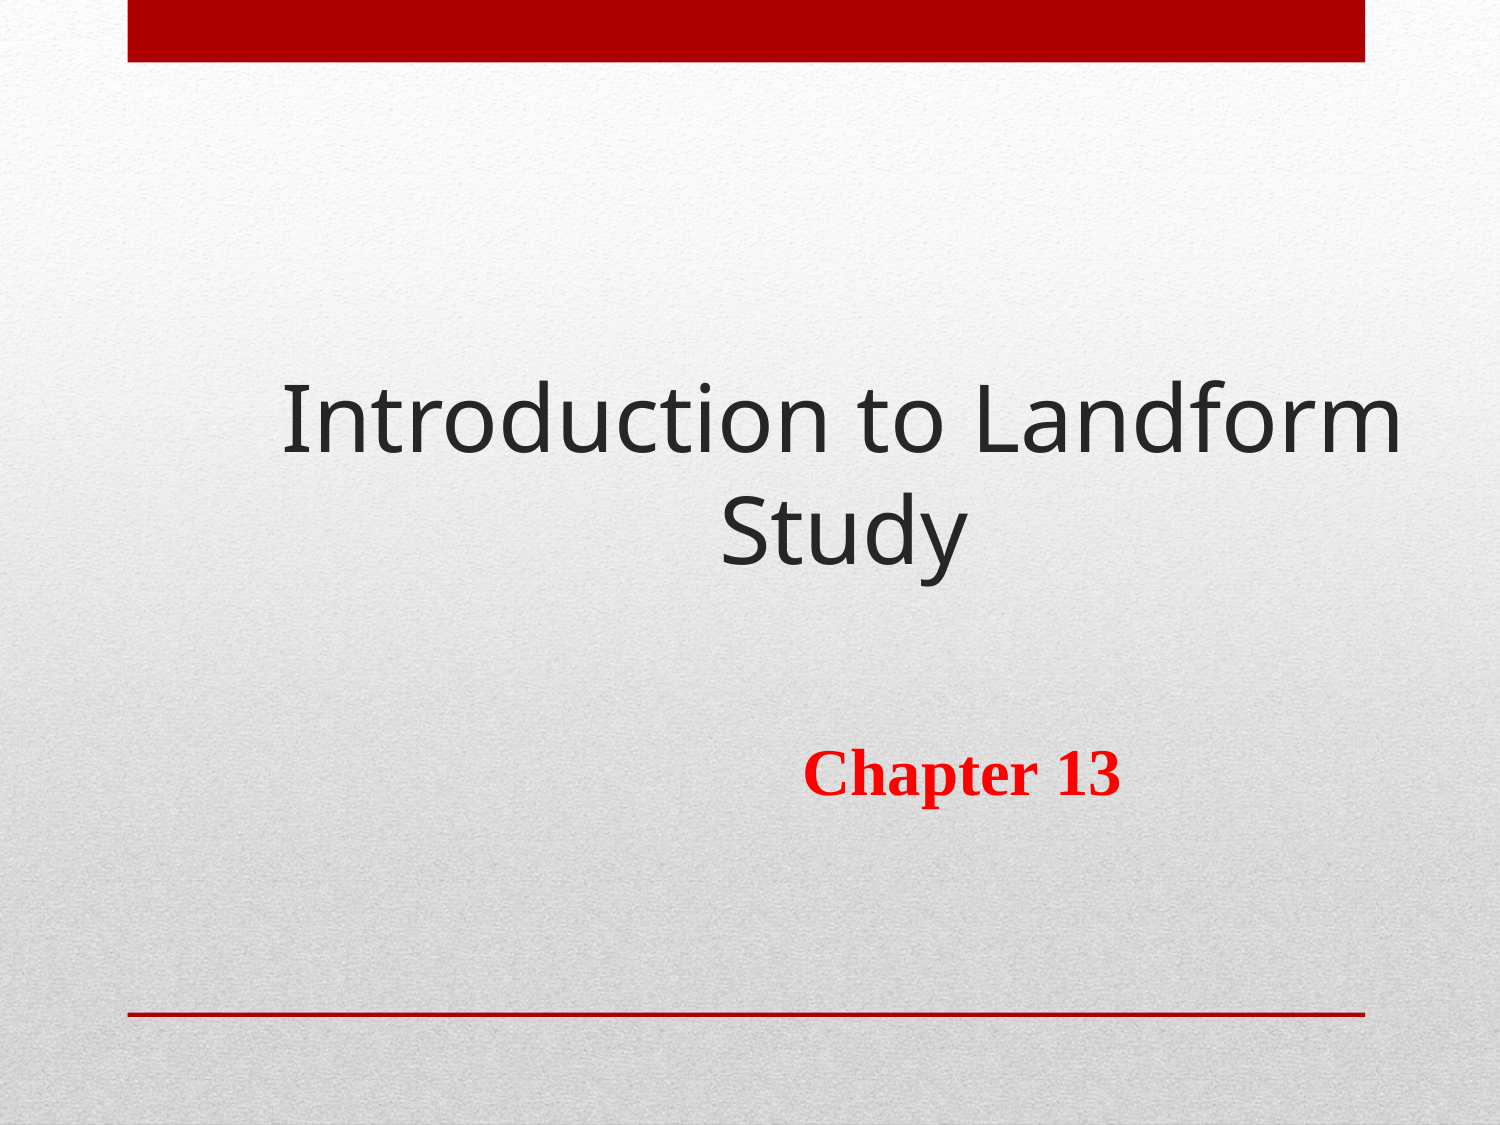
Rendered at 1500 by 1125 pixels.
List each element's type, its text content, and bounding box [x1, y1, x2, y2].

subtitle Chapter 13 [525, 624, 1400, 913]
title Introduction to Landform Study [237, 350, 1450, 592]
